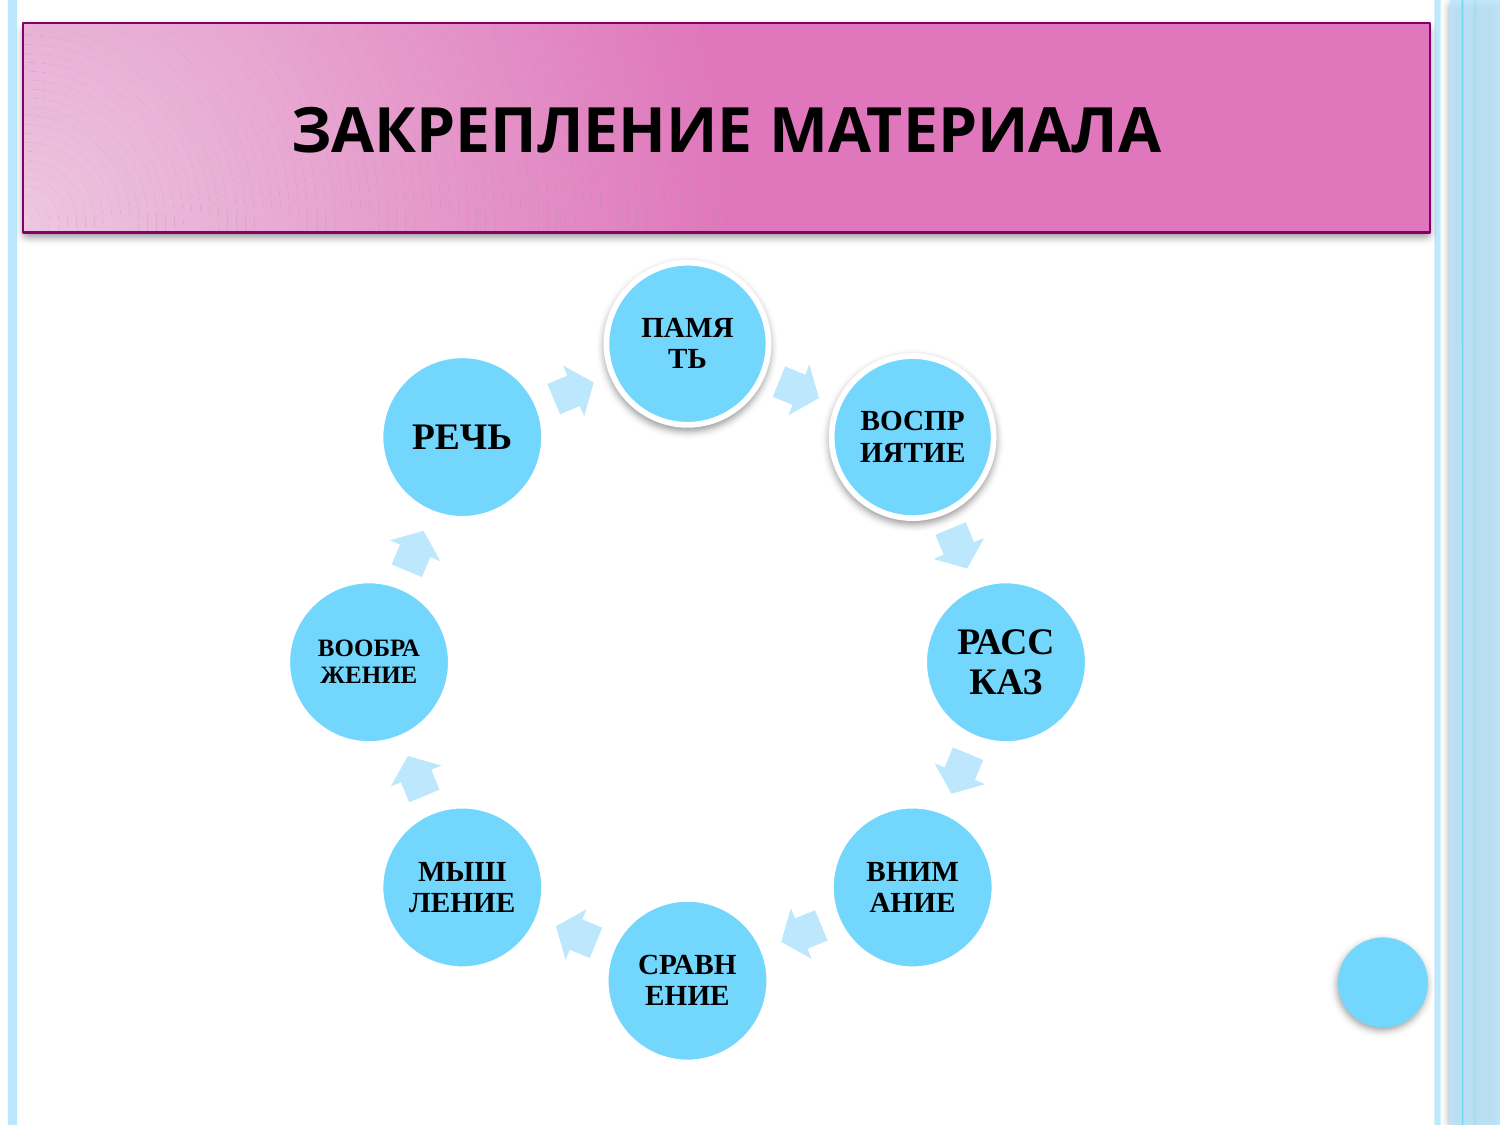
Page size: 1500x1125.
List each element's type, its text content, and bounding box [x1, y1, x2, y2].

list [74, 261, 1301, 1063]
title Закрепление материала [22, 22, 1431, 234]
